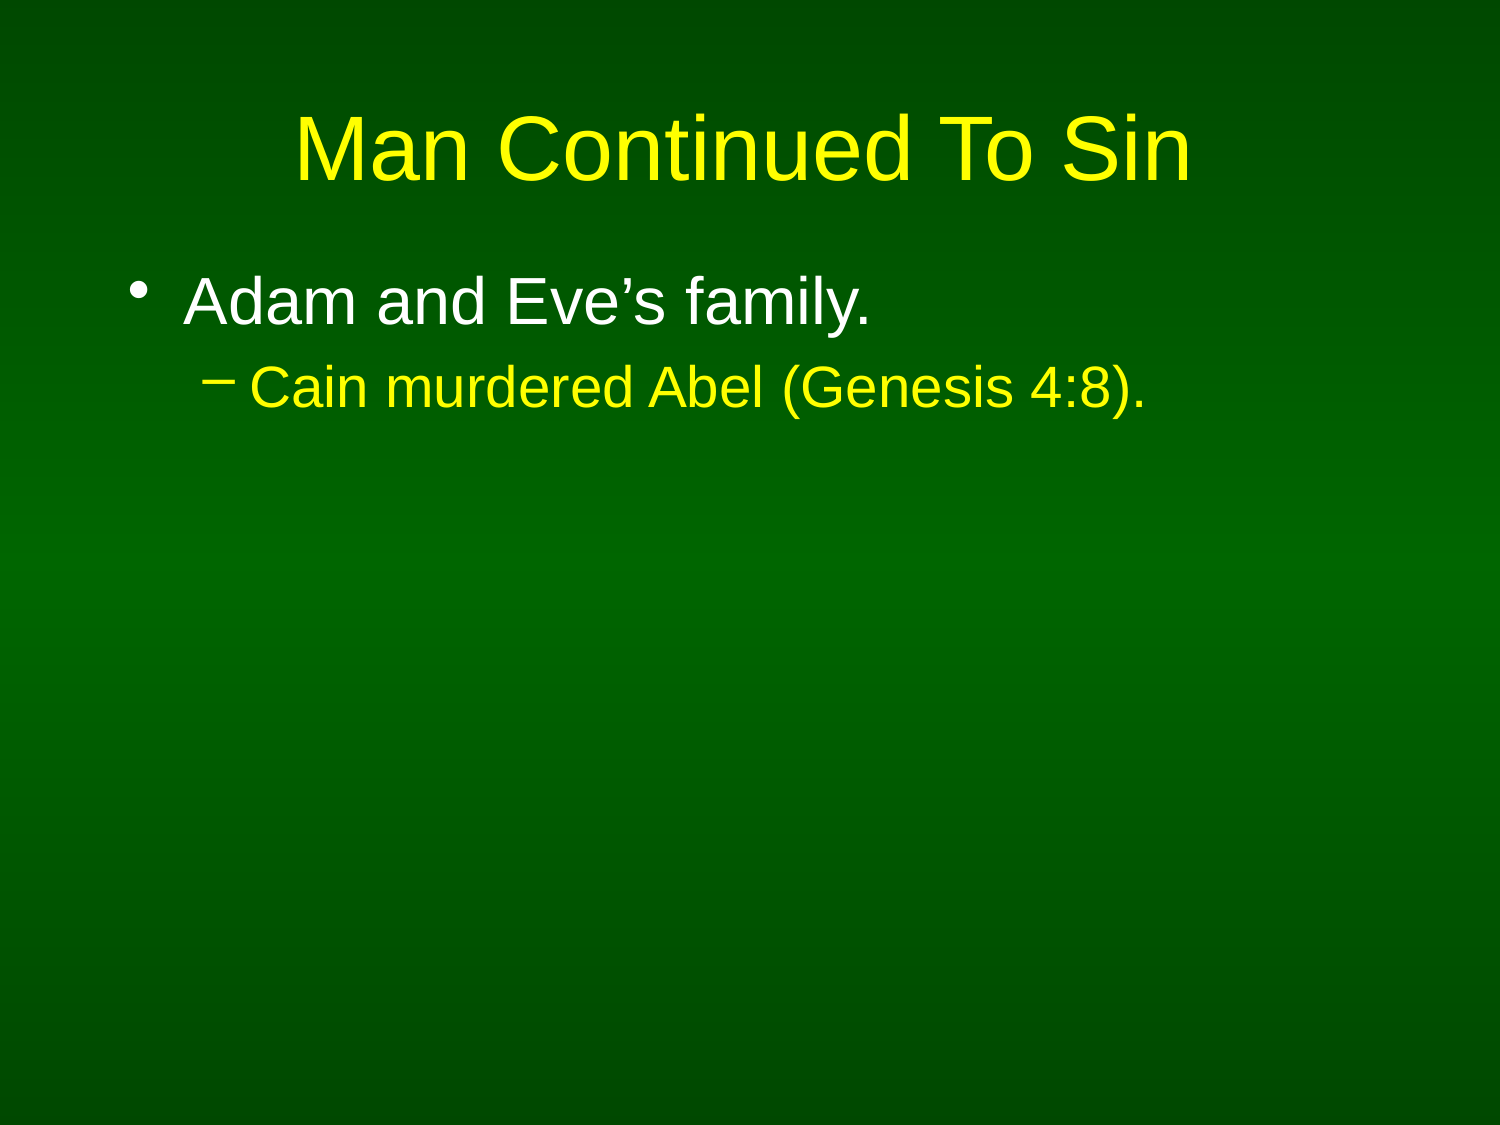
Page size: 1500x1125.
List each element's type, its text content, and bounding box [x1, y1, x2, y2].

title Man Continued To Sin [50, 50, 1438, 238]
list Adam and Eve’s family. Cain murdered Abel (Genesis 4:8). [112, 249, 1450, 513]
